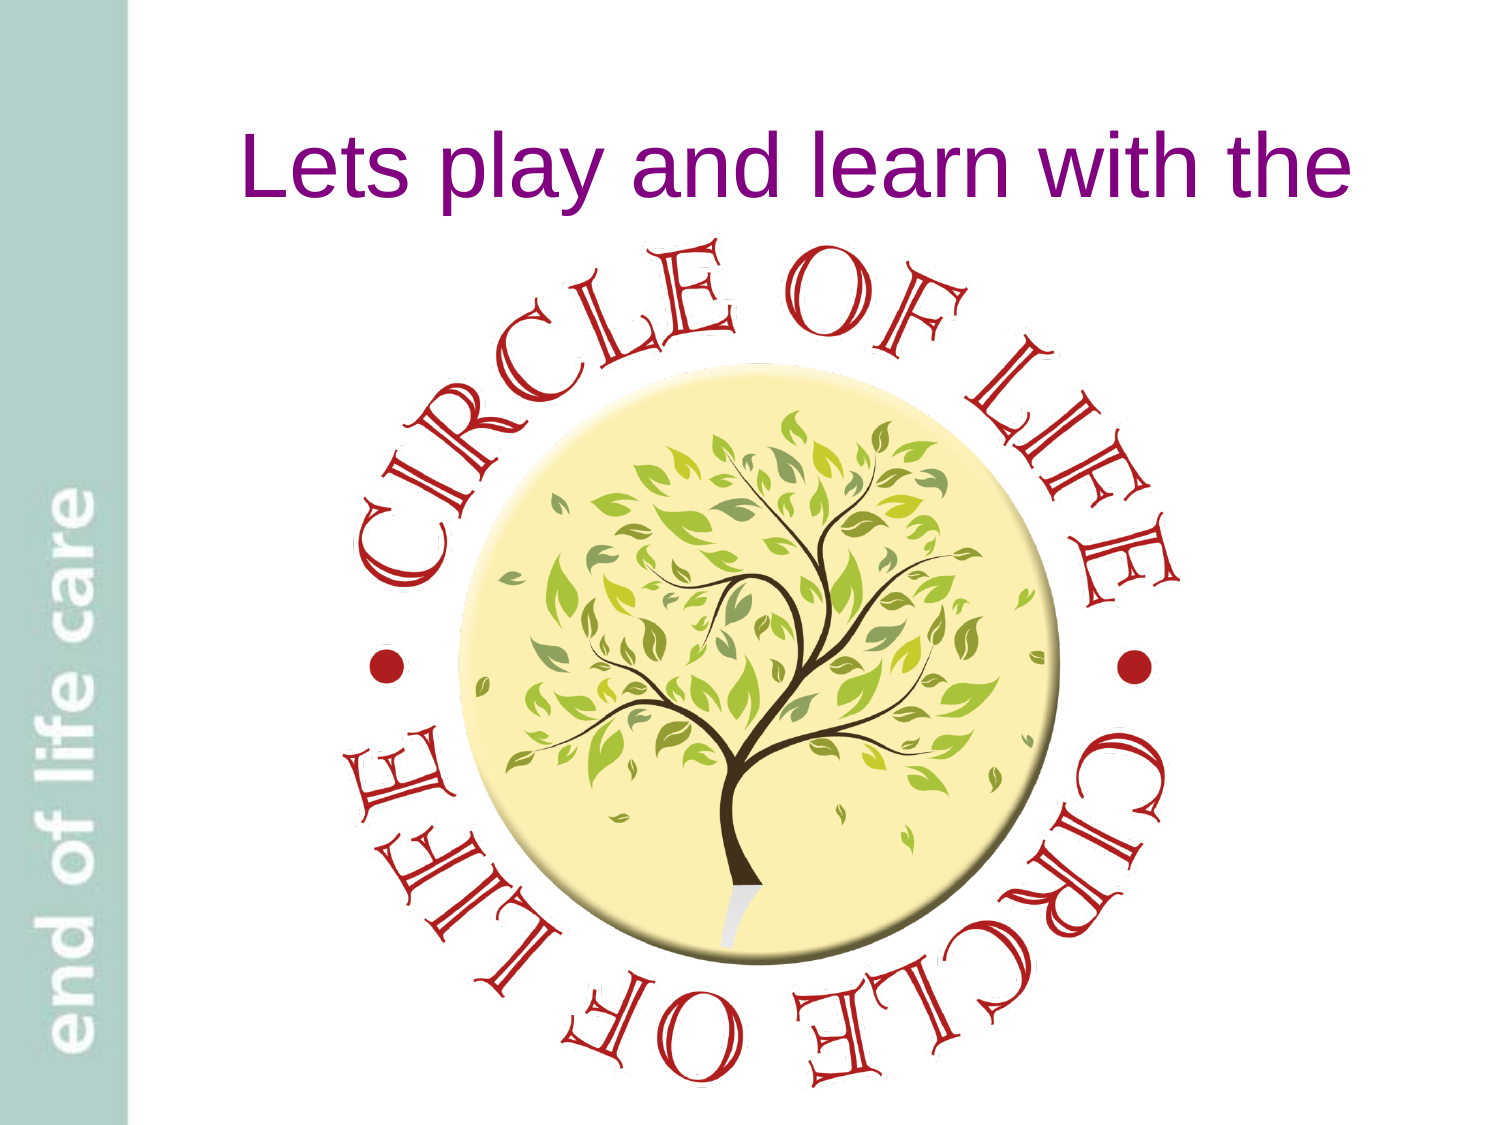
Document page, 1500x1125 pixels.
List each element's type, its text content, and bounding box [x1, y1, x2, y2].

title Lets play and learn with the [171, 90, 1424, 233]
picture [0, 0, 1500, 1125]
